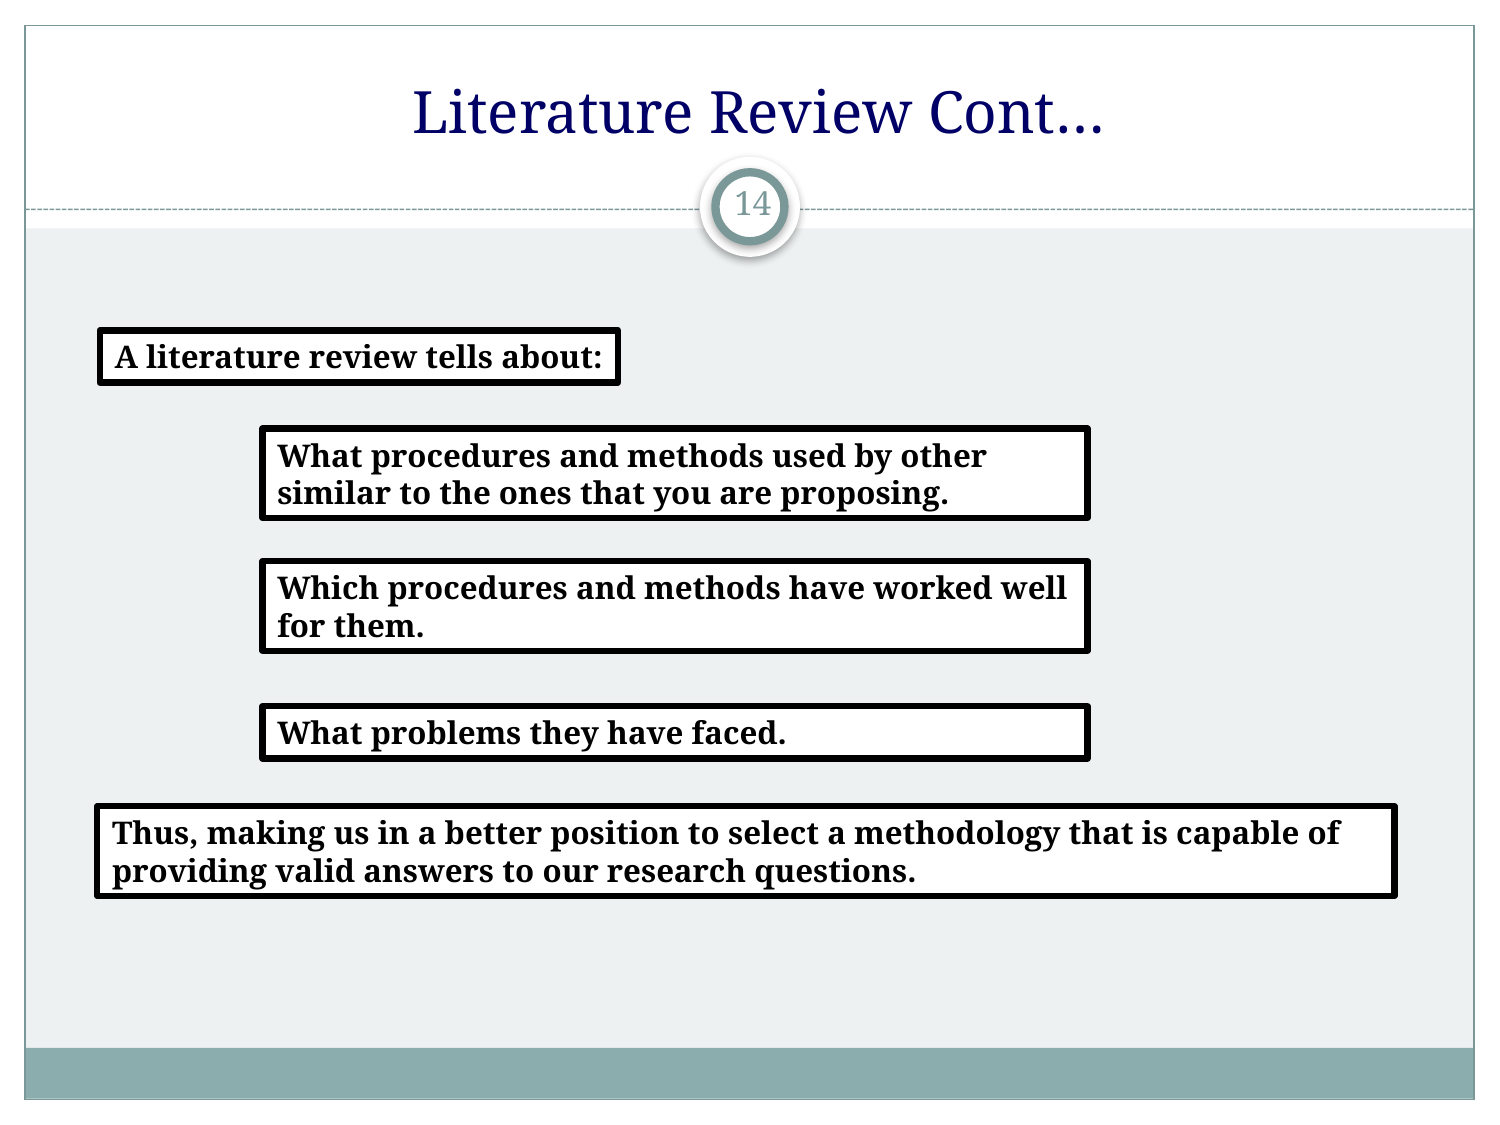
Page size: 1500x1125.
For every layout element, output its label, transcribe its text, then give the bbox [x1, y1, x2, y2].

slide_number 14 [715, 168, 791, 241]
text_box Thus, making us in a better position to select a methodology that is capable of providing valid answers to our research questions. [96, 805, 1395, 897]
title Literature Review Cont… [53, 35, 1466, 153]
text_box What procedures and methods used by other similar to the ones that you are proposing. [261, 428, 1088, 519]
text_box Which procedures and methods have worked well for them. [261, 560, 1088, 652]
text_box A literature review tells about: [99, 329, 619, 384]
text_box What problems they have faced. [261, 705, 1088, 759]
